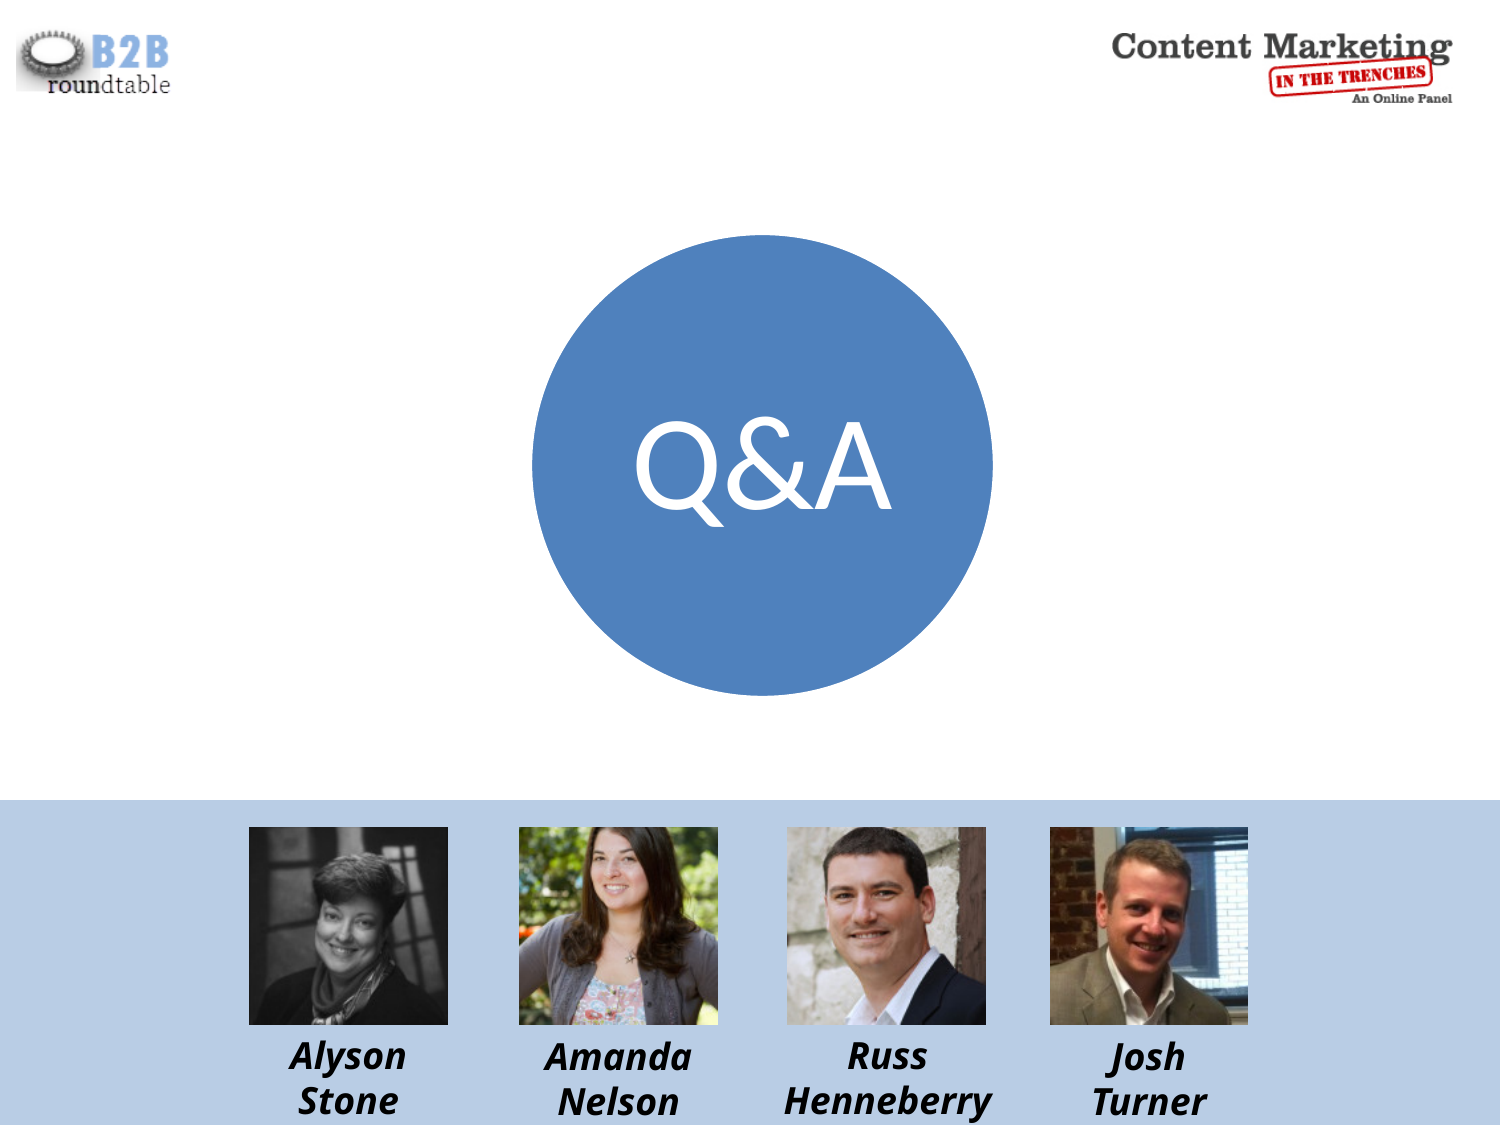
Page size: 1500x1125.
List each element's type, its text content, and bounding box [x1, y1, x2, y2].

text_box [529, 232, 996, 699]
text_box [0, 798, 1500, 1125]
text_box Amanda Nelson [519, 1032, 718, 1125]
text_box Russ Henneberry [762, 1024, 1013, 1125]
text_box Josh Turner [1049, 1032, 1248, 1125]
picture [249, 826, 448, 1026]
picture [16, 24, 174, 104]
picture [787, 826, 986, 1026]
text_box Alyson Stone [249, 1032, 448, 1125]
picture [1112, 33, 1453, 104]
picture [1049, 826, 1248, 1026]
picture [519, 826, 718, 1026]
